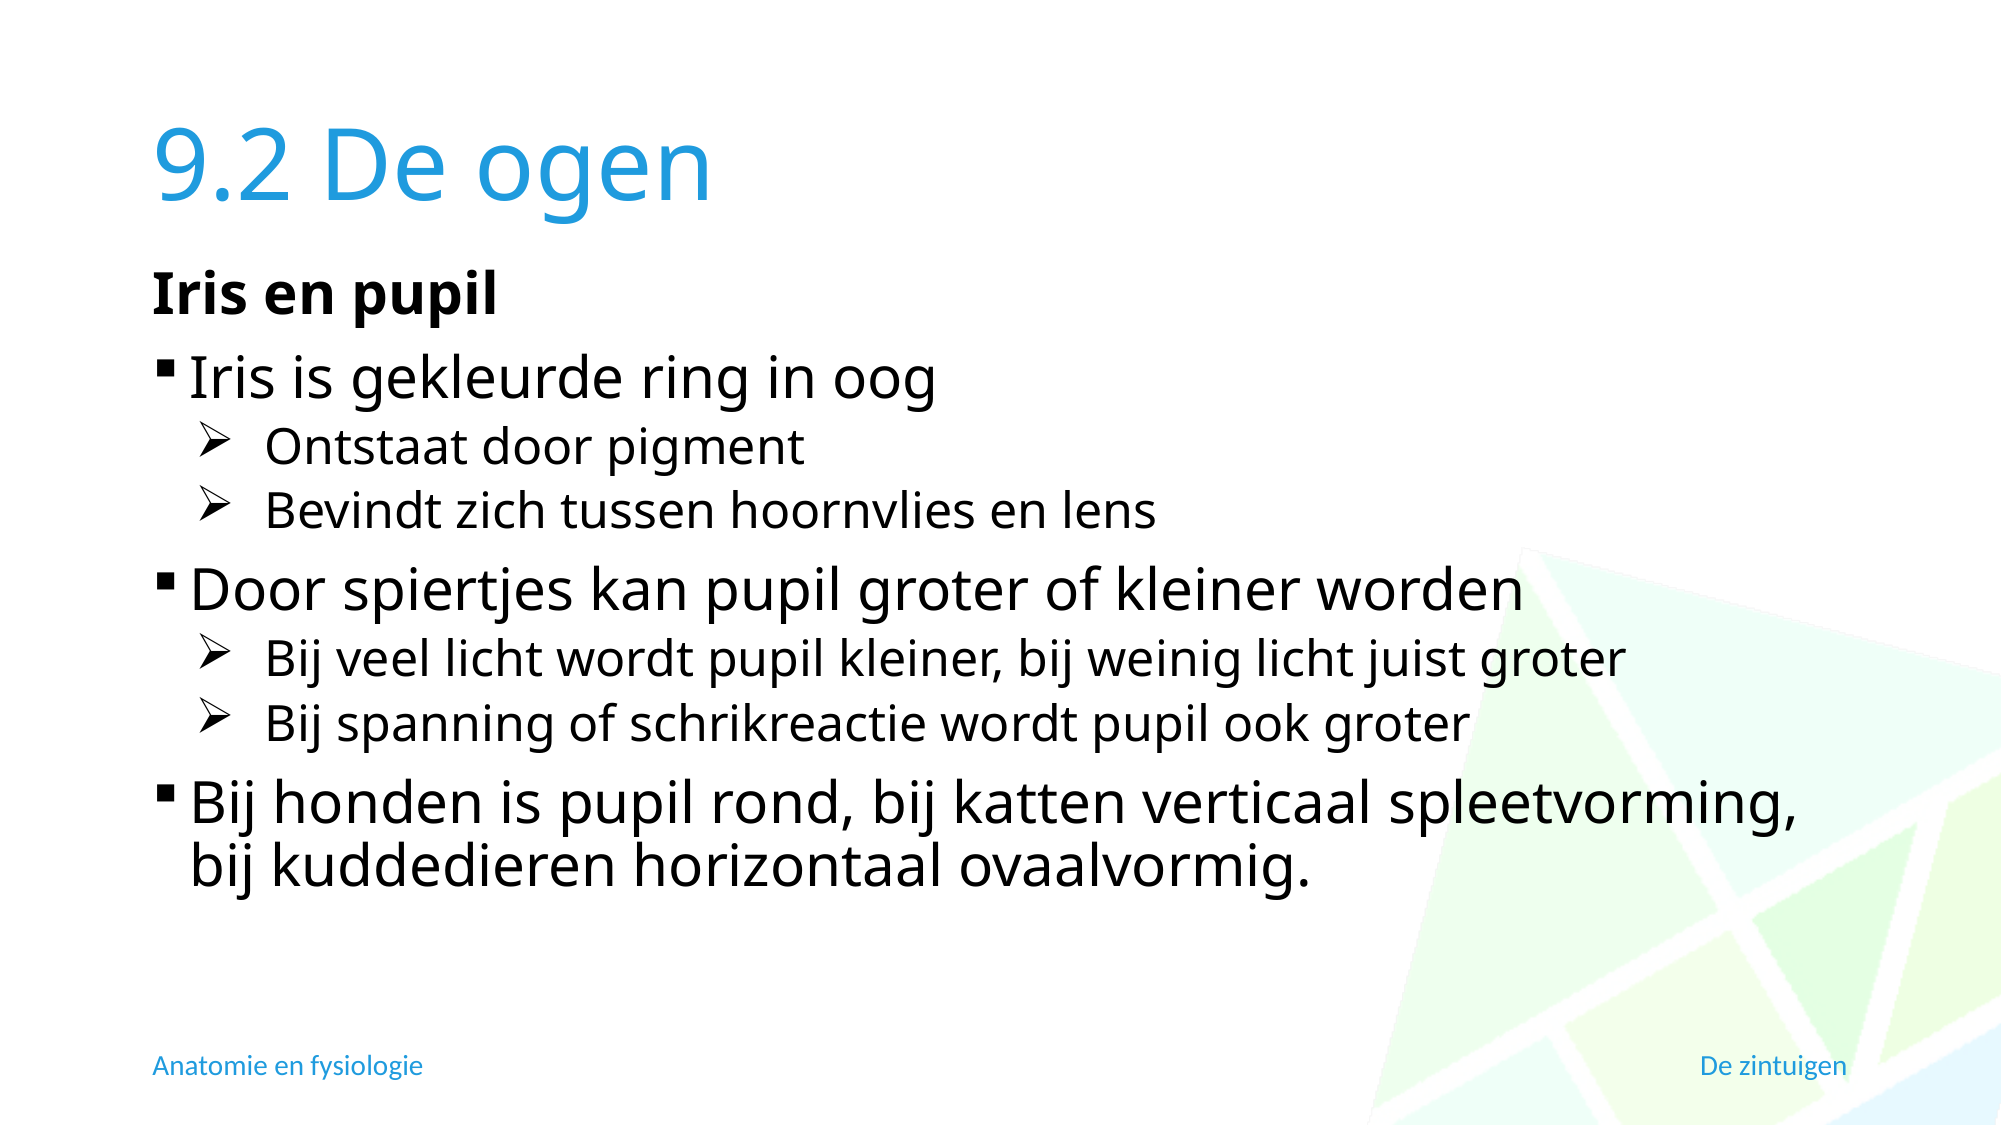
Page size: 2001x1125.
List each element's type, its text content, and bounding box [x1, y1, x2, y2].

list Anatomie en fysiologie [137, 1042, 588, 1103]
list Iris en pupil Iris is gekleurde ring in oog Ontstaat door pigment Bevindt zich tussen hoornvlies en lens Door spiertjes kan pupil groter of kleiner worden Bij veel licht wordt pupil kleiner, bij weinig licht juist groter Bij spanning of schrikreactie wordt pupil ook groter Bij honden is pupil rond, bij katten verticaal spleetvorming, bij kuddedieren horizontaal ovaalvormig. [137, 256, 1863, 971]
list De zintuigen [1412, 1042, 1863, 1103]
title 9.2 De ogen [137, 59, 1863, 256]
